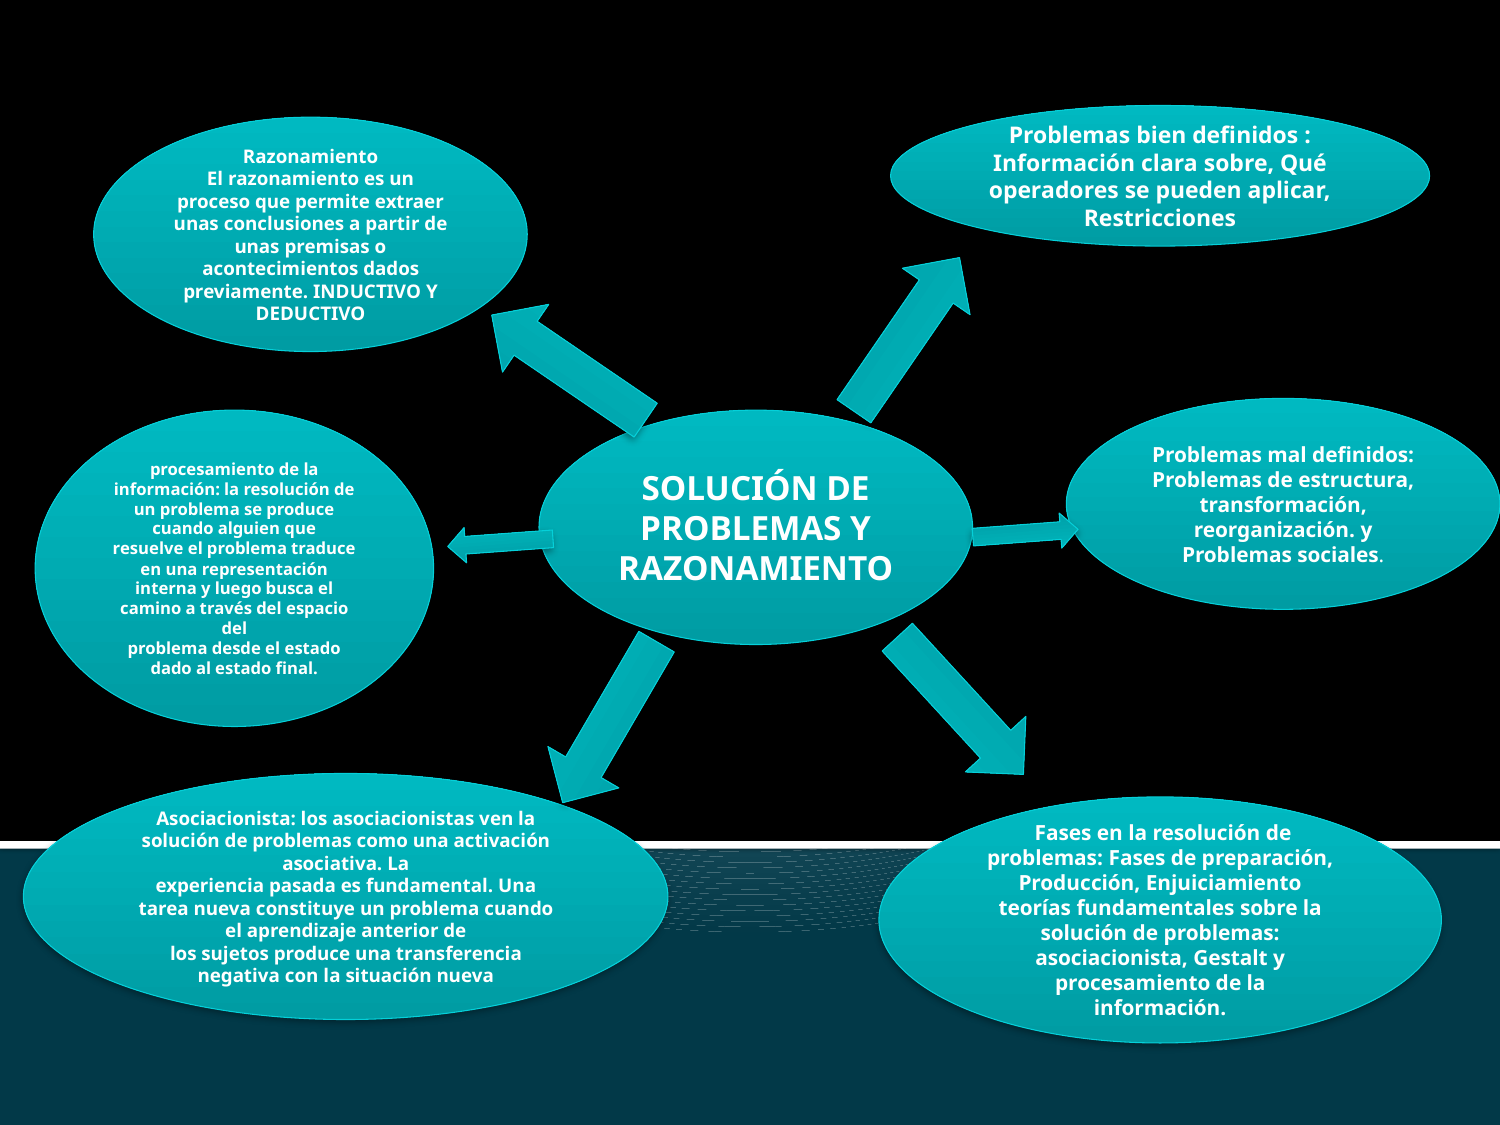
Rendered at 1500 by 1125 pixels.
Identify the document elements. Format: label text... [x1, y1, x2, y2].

text_box [491, 303, 658, 438]
text_box Problemas bien definidos : Información clara sobre, Qué operadores se pueden aplicar, Restricciones [890, 104, 1431, 247]
text_box procesamiento de la información: la resolución de un problema se produce cuando alguien que resuelve el problema traduce en una representación interna y luego busca el camino a través del espacio del problema desde el estado dado al estado final. [34, 409, 435, 728]
text_box [881, 622, 1027, 775]
text_box Fases en la resolución de problemas: Fases de preparación, Producción, Enjuiciamiento teorías fundamentales sobre la solución de problemas: asociacionista, Gestalt y procesamiento de la información. [878, 796, 1442, 1044]
text_box [971, 512, 1079, 549]
text_box [836, 257, 971, 424]
text_box SOLUCIÓN DE PROBLEMAS Y RAZONAMIENTO [538, 409, 974, 646]
text_box [447, 527, 555, 564]
text_box [547, 630, 675, 804]
text_box Problemas mal definidos: Problemas de estructura, transformación, reorganización. y Problemas sociales. [1065, 397, 1500, 610]
text_box Razonamiento El razonamiento es un proceso que permite extraer unas conclusiones a partir de unas premisas o acontecimientos dados previamente. INDUCTIVO Y DEDUCTIVO [93, 116, 528, 353]
text_box Asociacionista: los asociacionistas ven la solución de problemas como una activación asociativa. La experiencia pasada es fundamental. Una tarea nueva constituye un problema cuando el aprendizaje anterior de los sujetos produce una transferencia negativa con la situación nueva [22, 772, 669, 1021]
